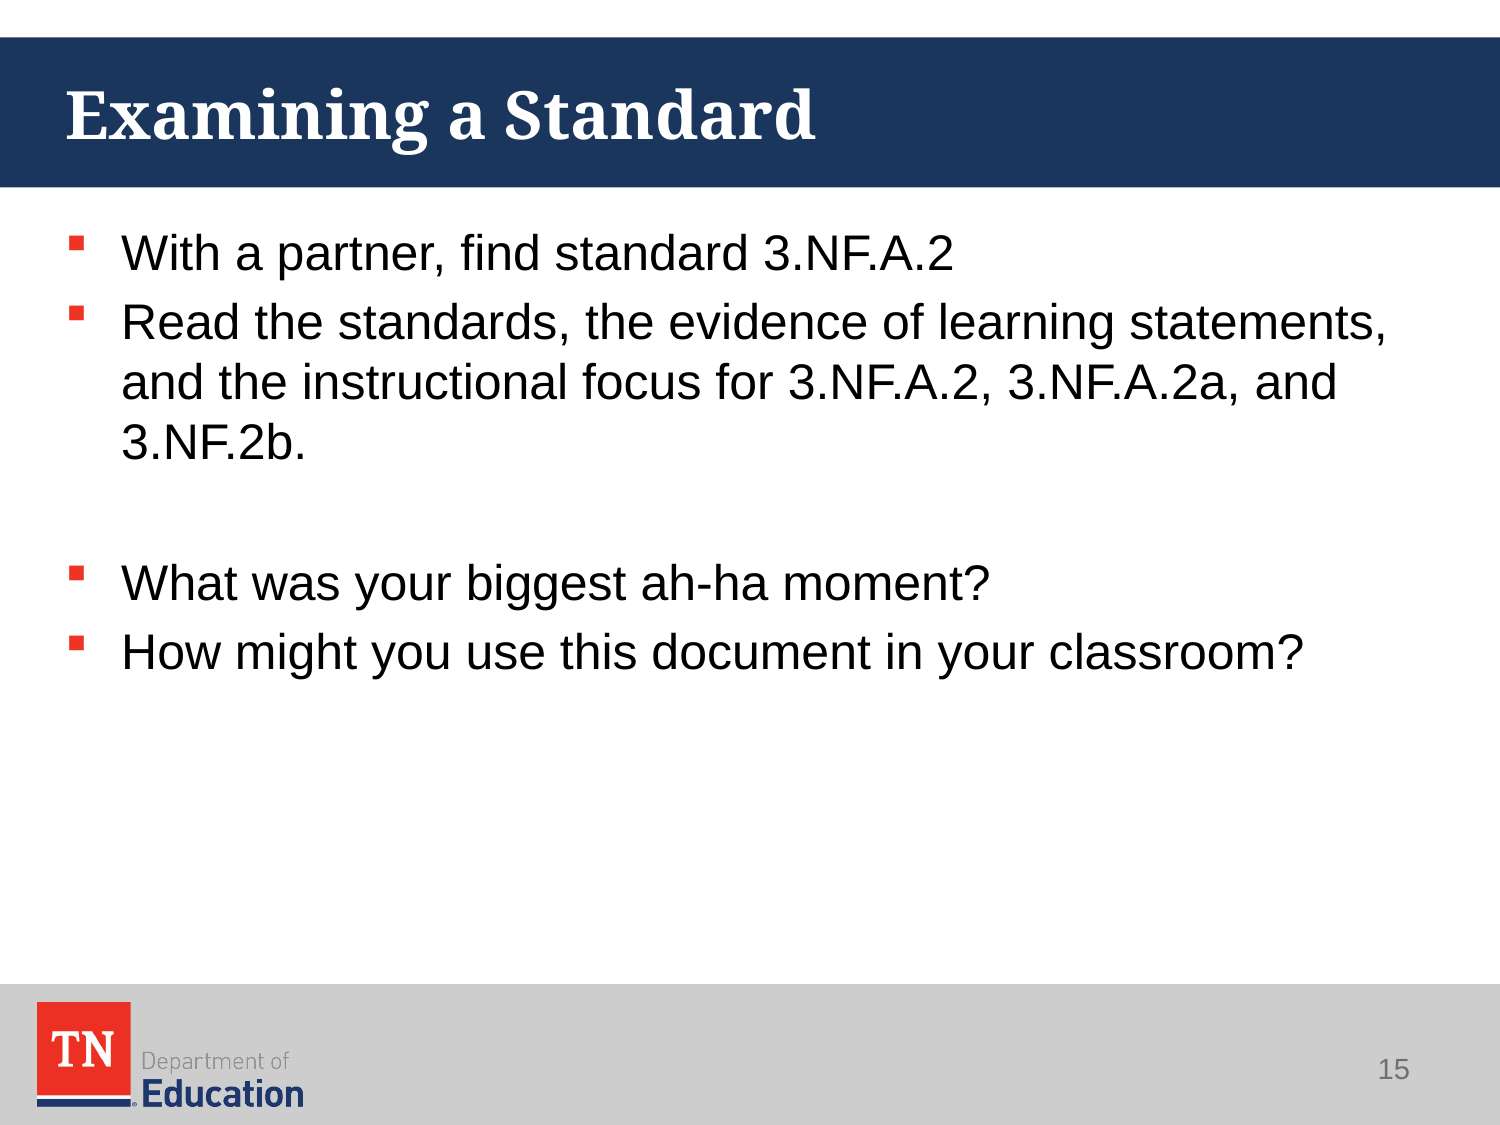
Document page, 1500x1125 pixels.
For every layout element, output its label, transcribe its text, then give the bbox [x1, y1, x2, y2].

title Examining a Standard [50, 37, 1413, 188]
picture [37, 1002, 303, 1107]
slide_number 15 [1350, 1042, 1425, 1103]
list With a partner, find standard 3.NF.A.2 Read the standards, the evidence of learning statements, and the instructional focus for 3.NF.A.2, 3.NF.A.2a, and 3.NF.2b. What was your biggest ah-ha moment? How might you use this document in your classroom? [50, 212, 1425, 955]
